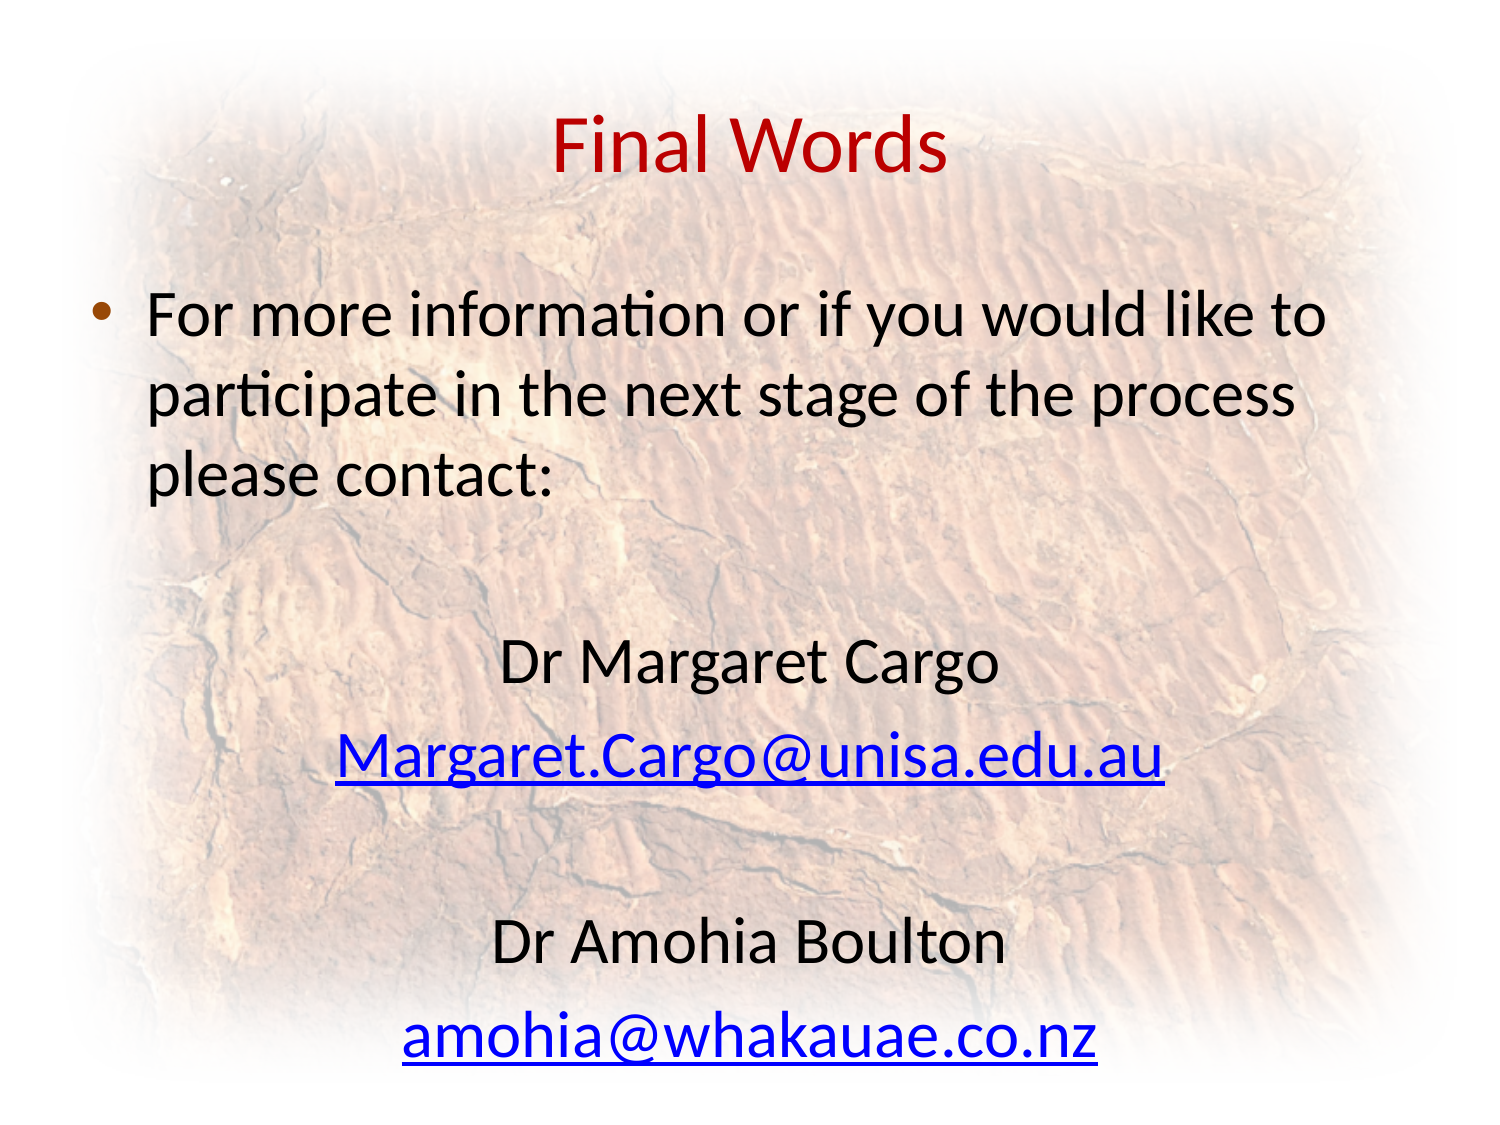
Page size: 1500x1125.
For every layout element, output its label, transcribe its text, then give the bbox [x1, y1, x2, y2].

title Final Words [75, 45, 1425, 233]
list For more information or if you would like to participate in the next stage of the process please contact: Dr Margaret Cargo Margaret.Cargo@unisa.edu.au Dr Amohia Boulton amohia@whakauae.co.nz [75, 262, 1425, 1083]
